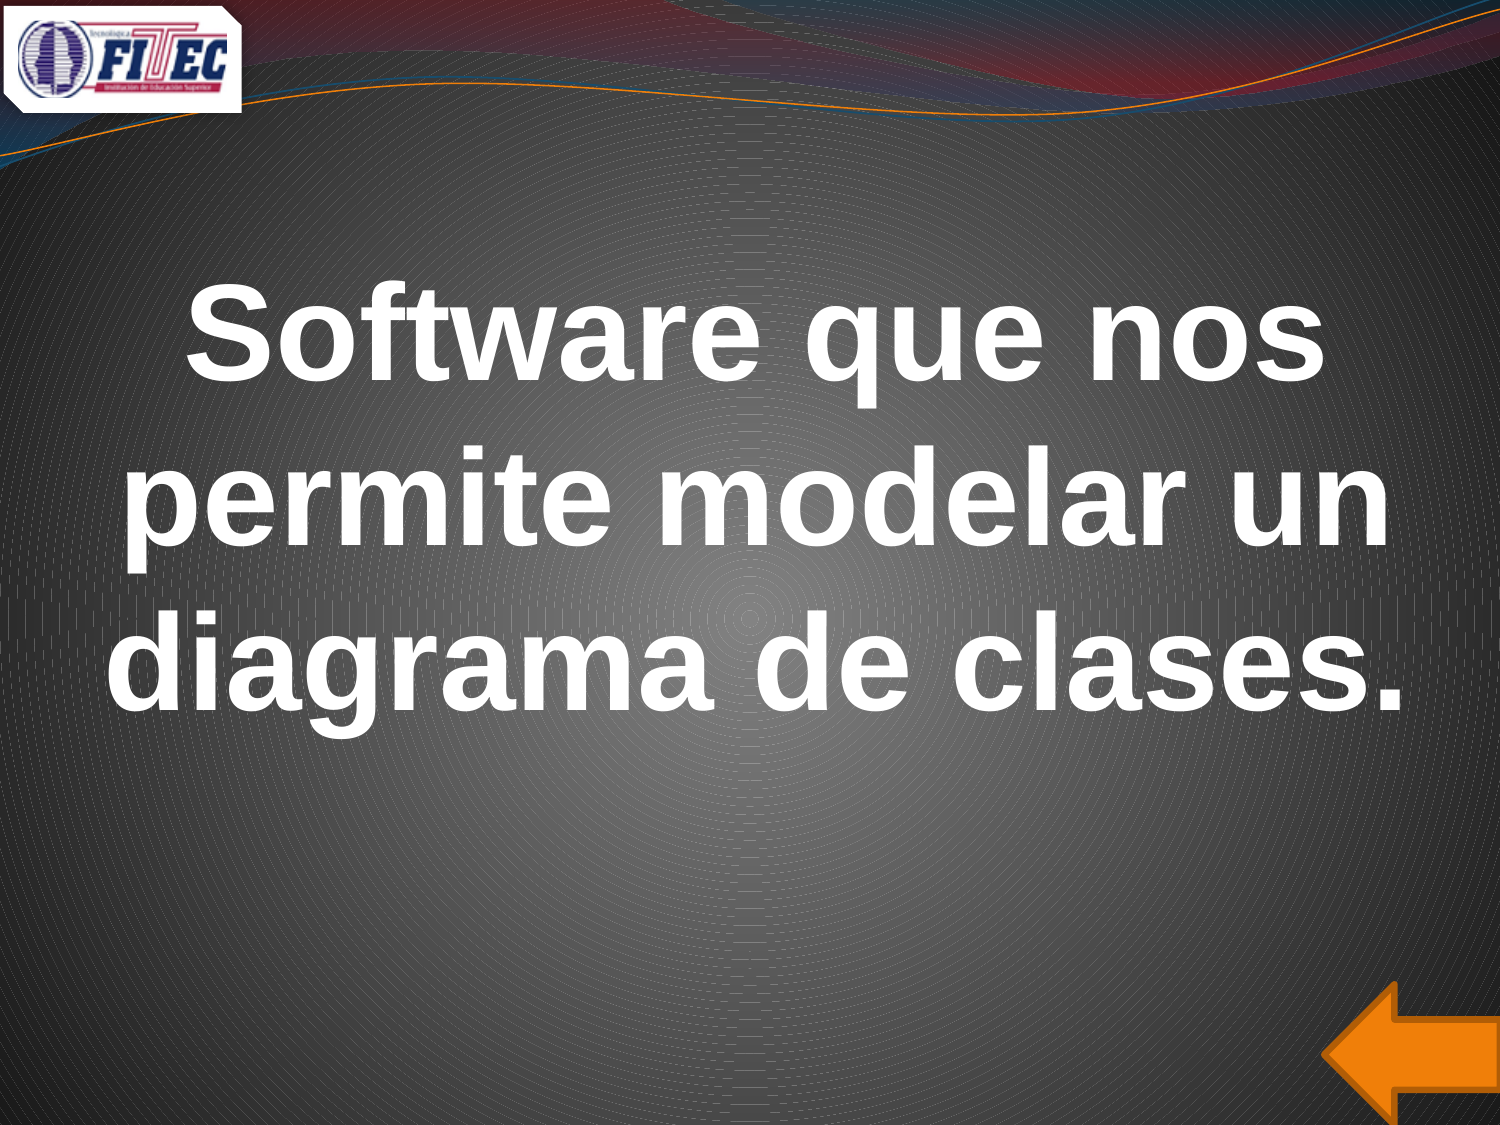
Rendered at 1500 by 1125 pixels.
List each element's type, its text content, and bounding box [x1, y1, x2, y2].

text_box [1320, 981, 1500, 1125]
title Software que nos permite modelar un diagrama de clases. [82, 550, 1432, 739]
picture [10, 12, 235, 106]
